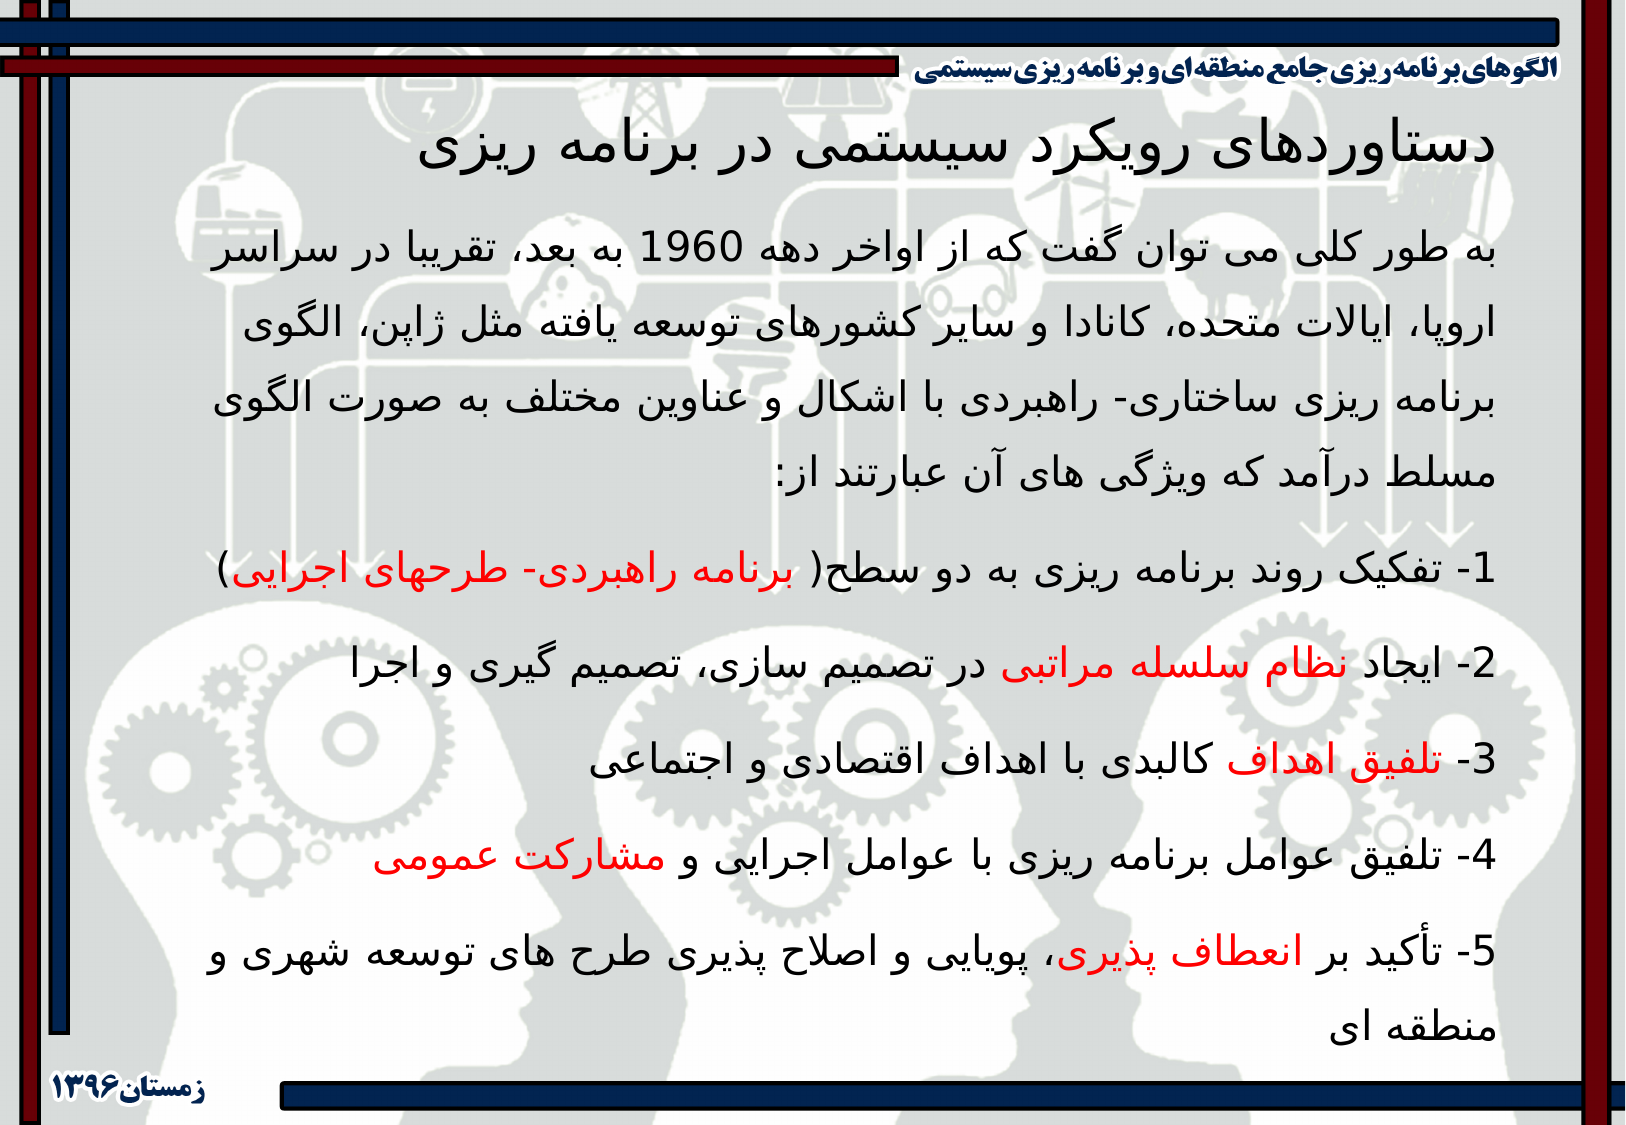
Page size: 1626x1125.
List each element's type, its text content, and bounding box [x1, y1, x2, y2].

list دستاوردهای رویکرد سیستمی در برنامه ریزی به طور کلی می توان گفت که از اواخر دهه 1960 به بعد، تقریبا در سراسر اروپا، ایالات متحده، کانادا و سایر کشورهای توسعه یافته مثل ژاپن، الگوی برنامه ریزی ساختاری- راهبردی با اشکال و عناوین مختلف به صورت الگوی مسلط درآمد که ویژگی های آن عبارتند از: 1- تفکیک روند برنامه ریزی به دو سطح( برنامه راهبردی- طرحهای اجرایی) 2- ایجاد نظام سلسله مراتبی در تصمیم سازی، تصمیم گیری و اجرا 3- تلفیق اهداف کالبدی با اهداف اقتصادی و اجتماعی 4- تلفیق عوامل برنامه ریزی با عوامل اجرایی و مشارکت عمومی 5- تأکید بر انعطاف پذیری، پویایی و اصلاح پذیری طرح های توسعه شهری و منطقه ای [111, 103, 1514, 1014]
picture [0, 0, 1626, 1125]
